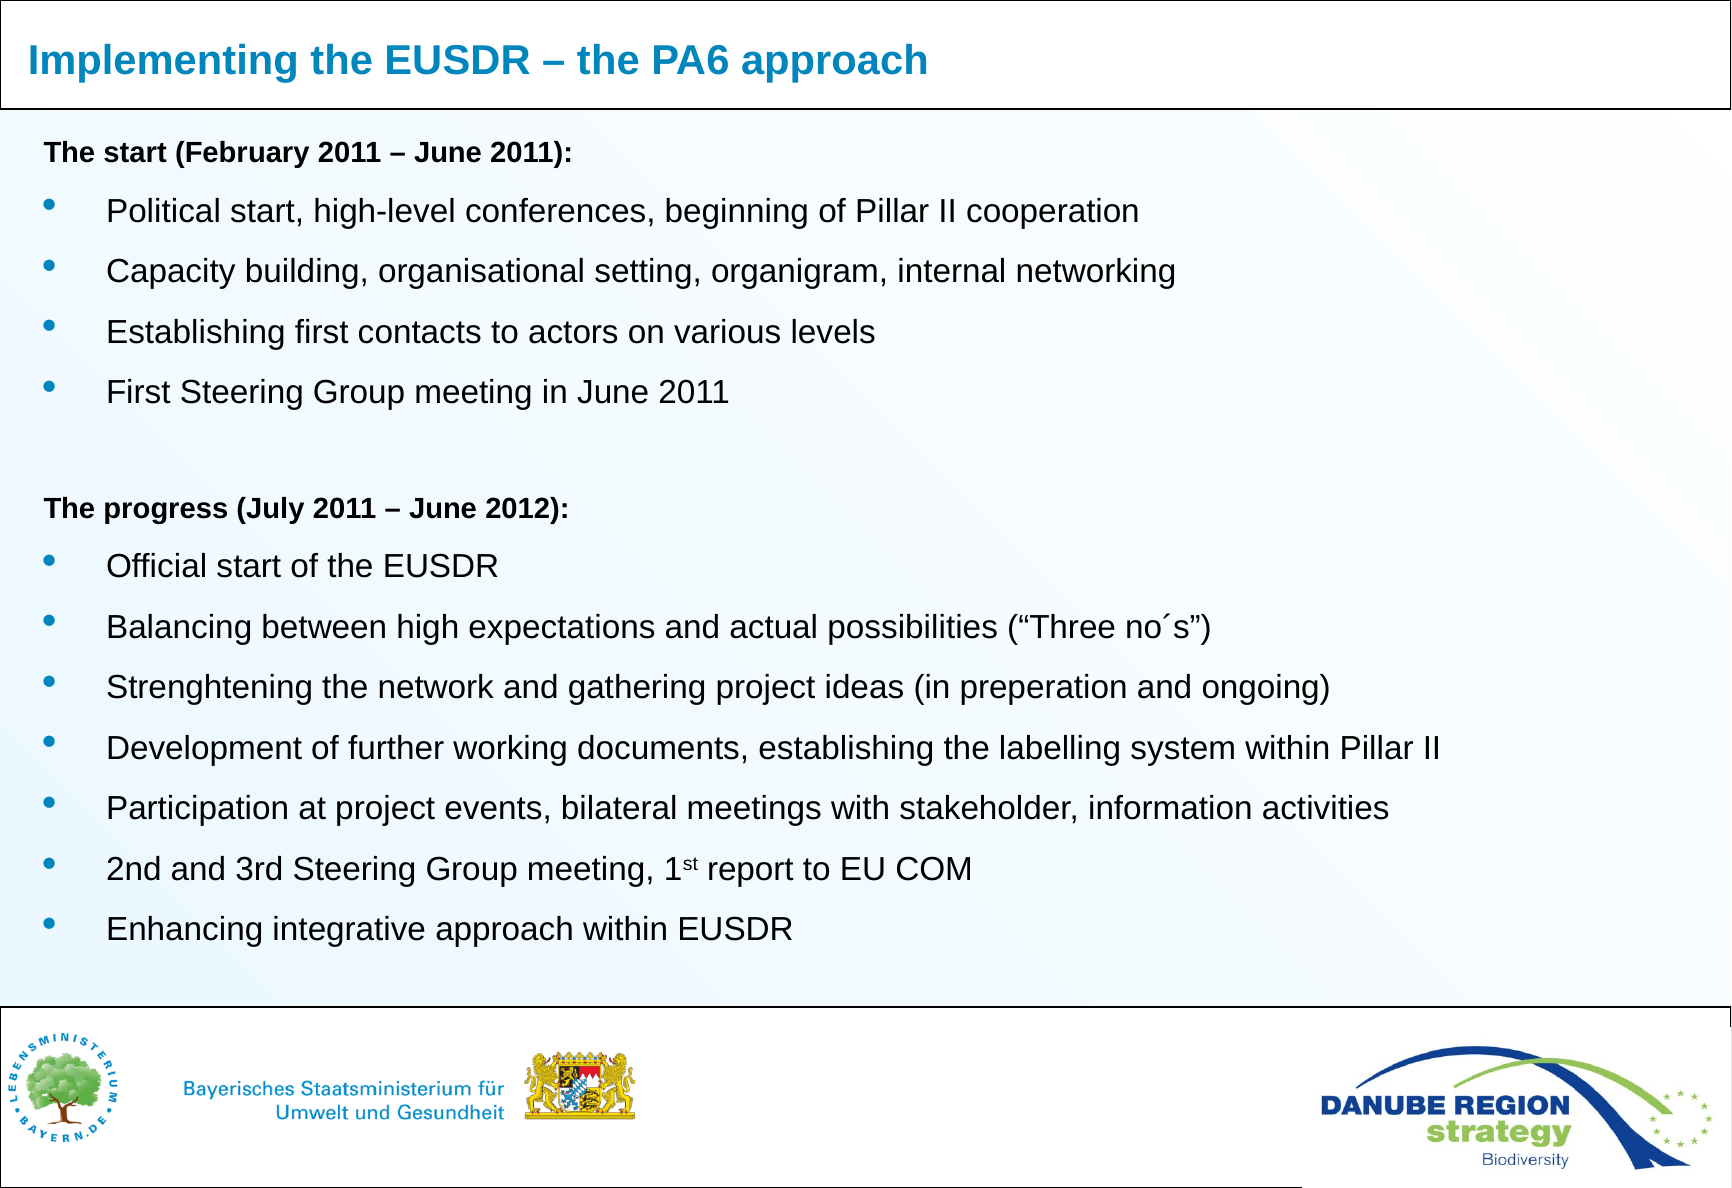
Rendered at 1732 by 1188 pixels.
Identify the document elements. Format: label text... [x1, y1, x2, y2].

picture [1302, 1026, 1732, 1188]
picture [168, 1025, 642, 1143]
text_box The start (February 2011 – June 2011): Political start, high-level conferences, beginning of Pillar II cooperation Capacity building, organisational setting, organigram, internal networking Establishing first contacts to actors on various levels First Steering Group meeting in June 2011 The progress (July 2011 – June 2012): Official start of the EUSDR Balancing between high expectations and actual possibilities (“Three no´s”) Strenghtening the network and gathering project ideas (in preperation and ongoing) Development of further working documents, establishing the labelling system within Pillar II Participation at project events, bilateral meetings with stakeholder, information activities 2nd and 3rd Steering Group meeting, 1st report to EU COM Enhancing integrative approach within EUSDR [26, 121, 1669, 830]
text_box Implementing the EUSDR – the PA6 approach [0, 0, 1732, 110]
text_box [0, 1007, 1732, 1188]
picture [0, 1026, 141, 1149]
